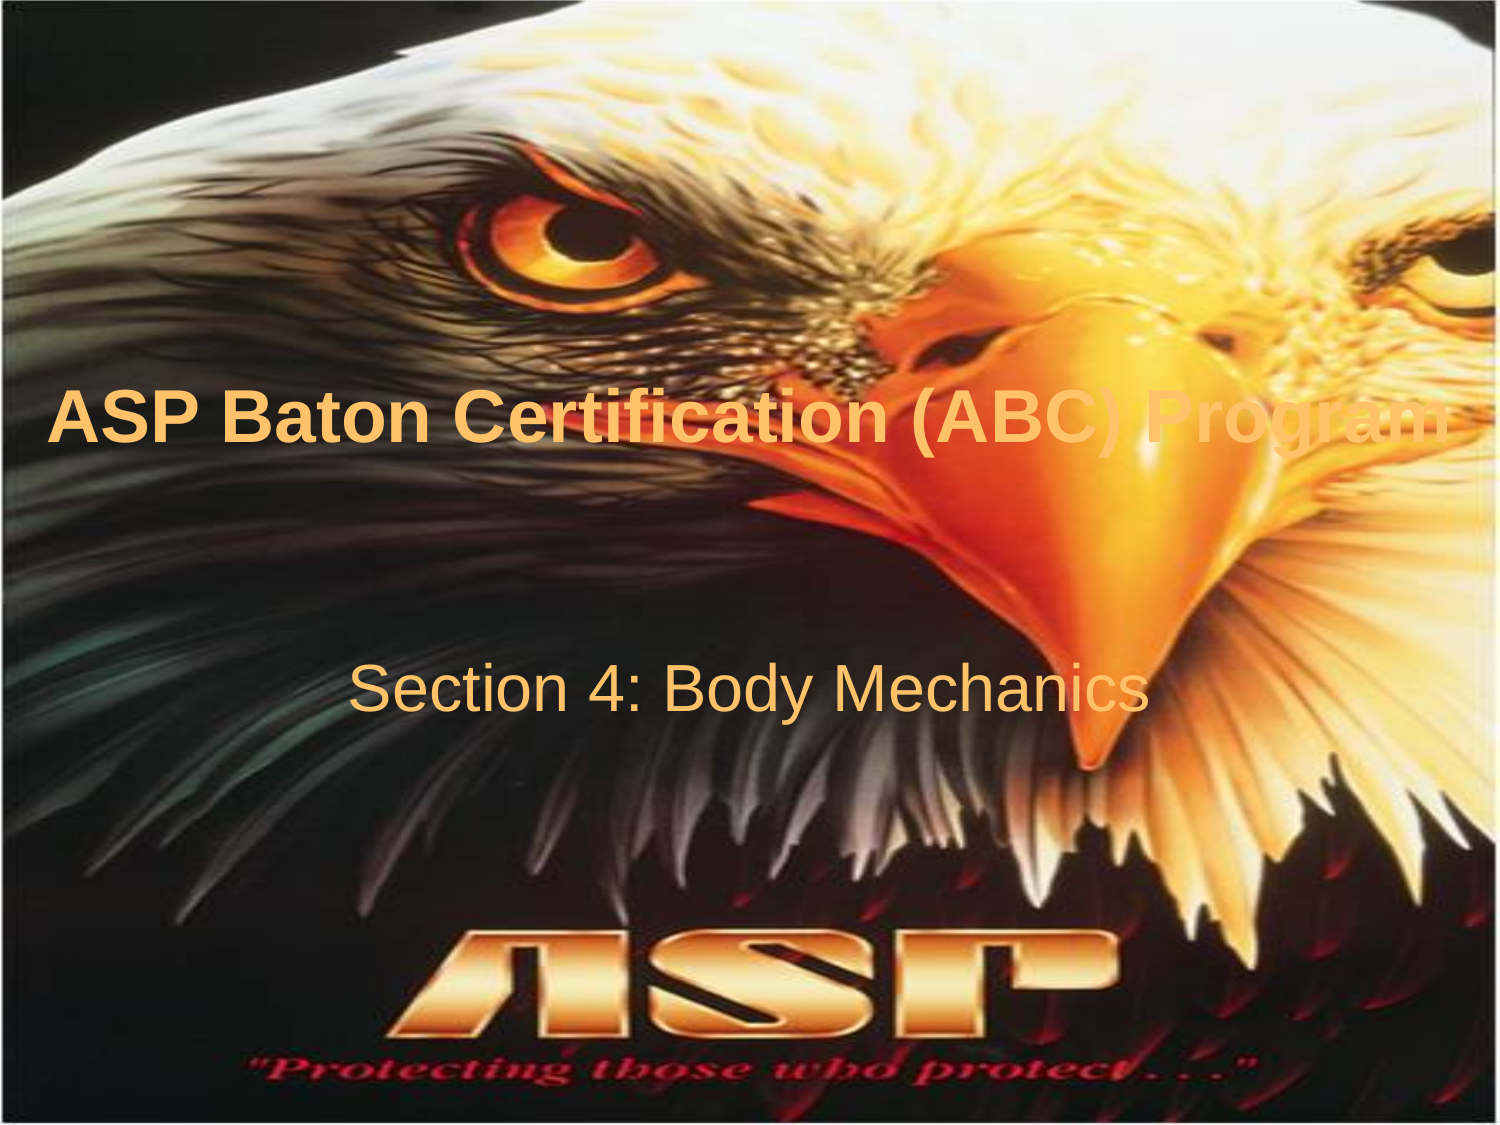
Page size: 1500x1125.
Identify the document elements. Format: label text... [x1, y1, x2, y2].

picture [0, 0, 1500, 1125]
title ASP Baton Certification (ABC) Program [24, 262, 1475, 563]
subtitle Section 4: Body Mechanics [225, 637, 1275, 925]
